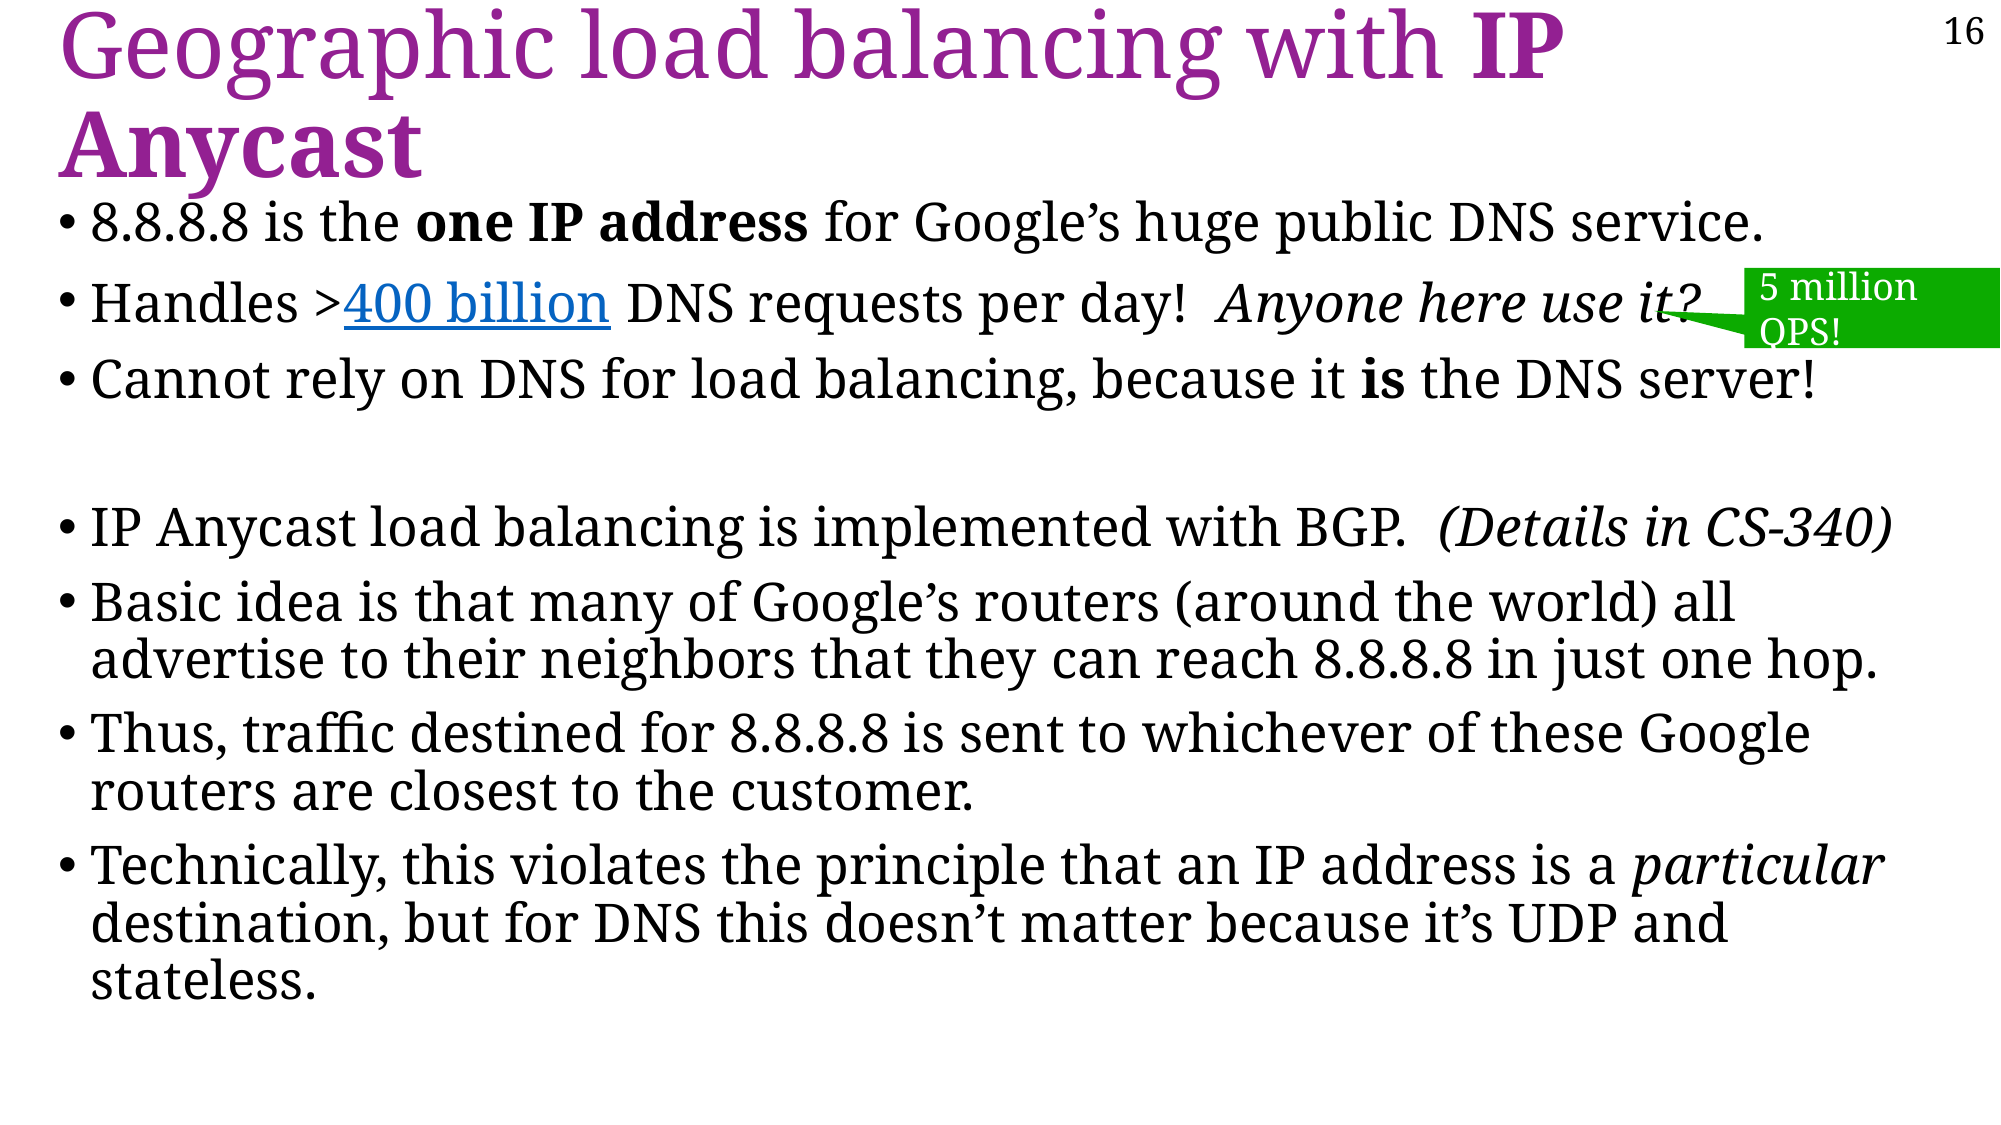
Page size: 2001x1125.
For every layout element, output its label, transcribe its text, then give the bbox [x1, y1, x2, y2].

text_box 16 [1901, 0, 2000, 60]
list 8.8.8.8 is the one IP address for Google’s huge public DNS service. Handles >400 billion DNS requests per day! Anyone here use it? Cannot rely on DNS for load balancing, because it is the DNS server! IP Anycast load balancing is implemented with BGP. (Details in CS-340) Basic idea is that many of Google’s routers (around the world) all advertise to their neighbors that they can reach 8.8.8.8 in just one hop. Thus, traffic destined for 8.8.8.8 is sent to whichever of these Google routers are closest to the customer. Technically, this violates the principle that an IP address is a particular destination, but for DNS this doesn’t matter because it’s UDP and stateless. [43, 188, 1953, 1106]
text_box 5 million QPS! [1653, 266, 2000, 350]
title Geographic load balancing with IP Anycast [43, 25, 1953, 171]
